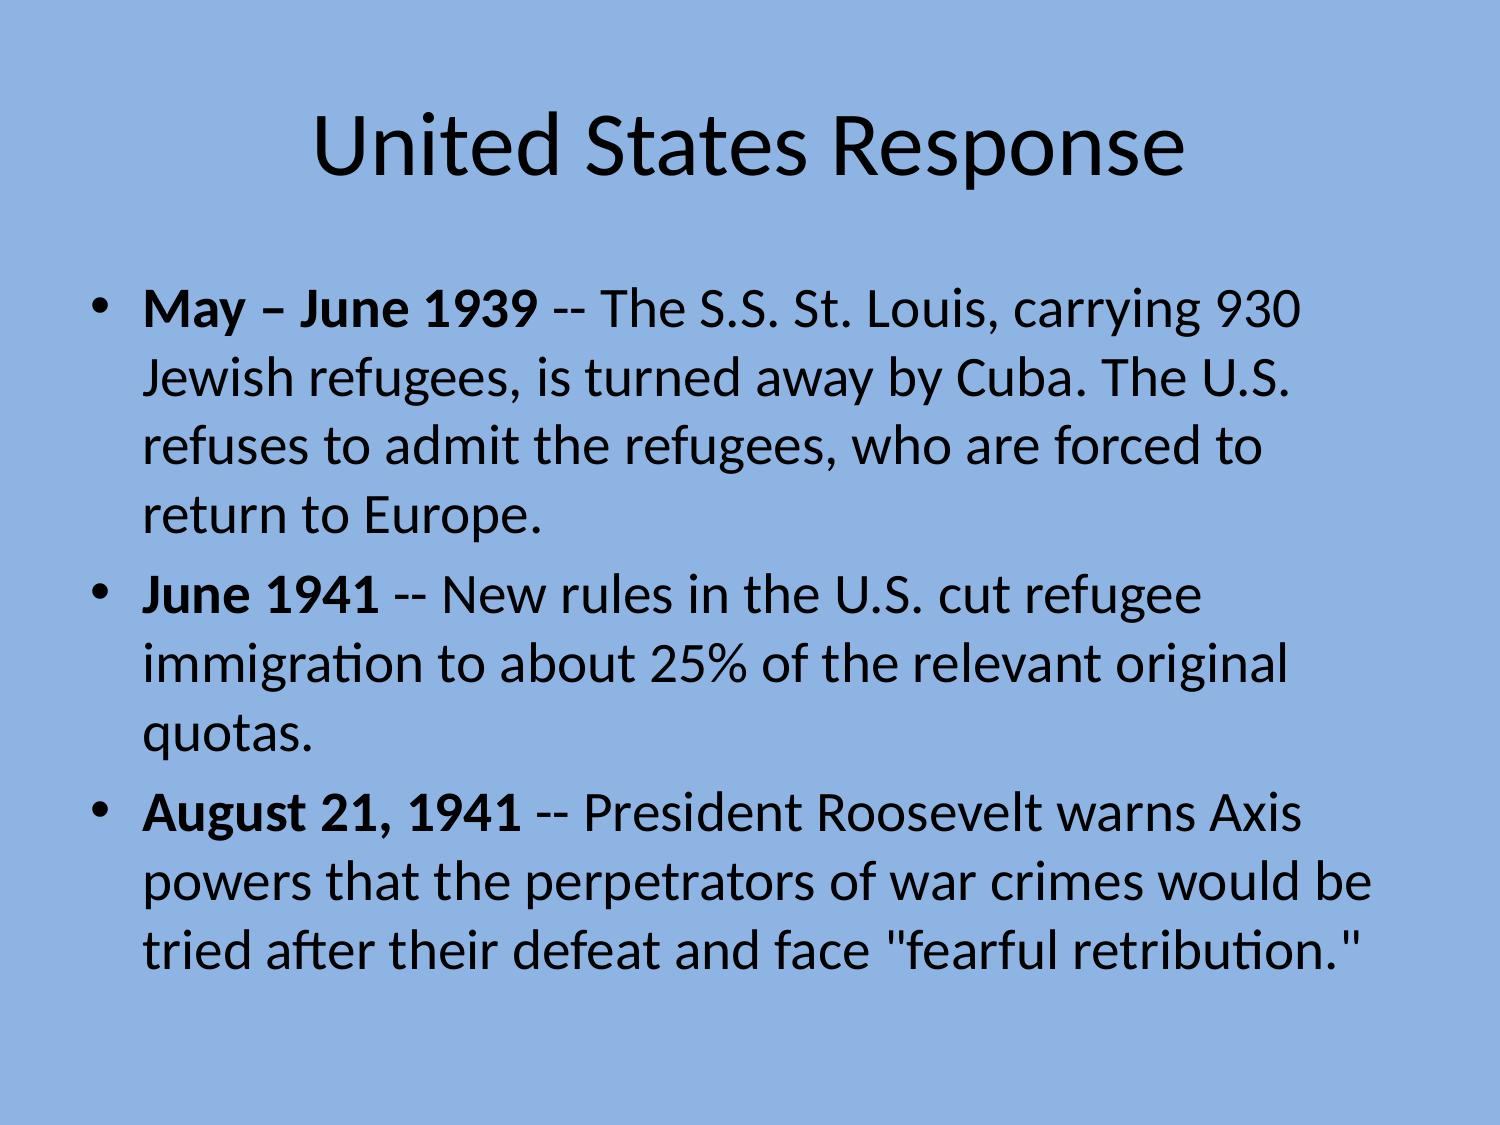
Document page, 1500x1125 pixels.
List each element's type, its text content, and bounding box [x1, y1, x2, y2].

title United States Response [75, 45, 1425, 233]
list May – June 1939 -- The S.S. St. Louis, carrying 930 Jewish refugees, is turned away by Cuba. The U.S. refuses to admit the refugees, who are forced to return to Europe. June 1941 -- New rules in the U.S. cut refugee immigration to about 25% of the relevant original quotas. August 21, 1941 -- President Roosevelt warns Axis powers that the perpetrators of war crimes would be tried after their defeat and face "fearful retribution." [75, 262, 1425, 1005]
